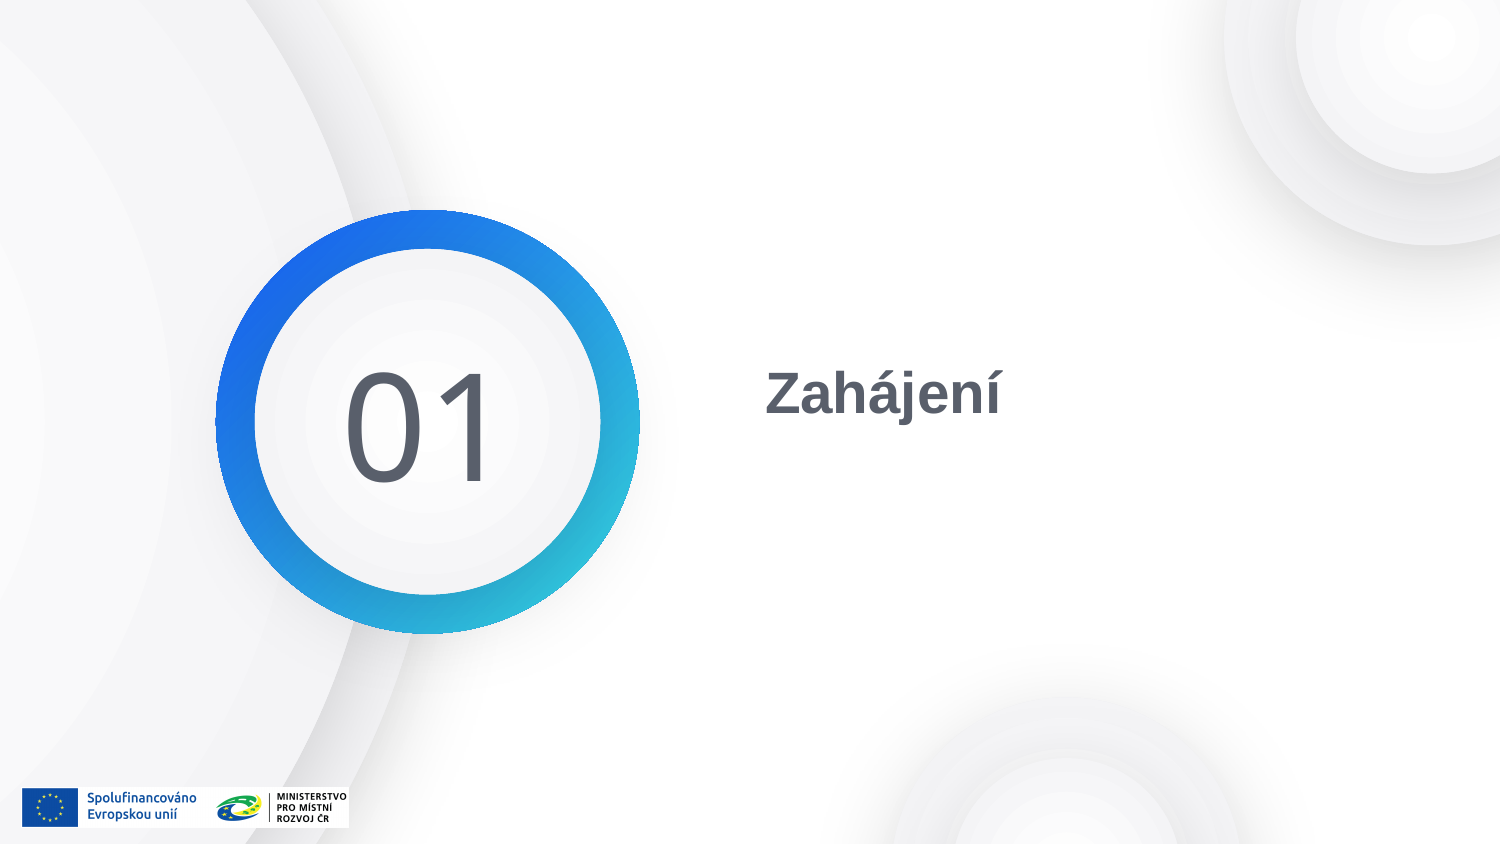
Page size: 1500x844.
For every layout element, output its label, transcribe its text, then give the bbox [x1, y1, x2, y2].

title Zahájení [750, 324, 1383, 456]
picture [21, 787, 349, 828]
title 01 [286, 361, 569, 483]
